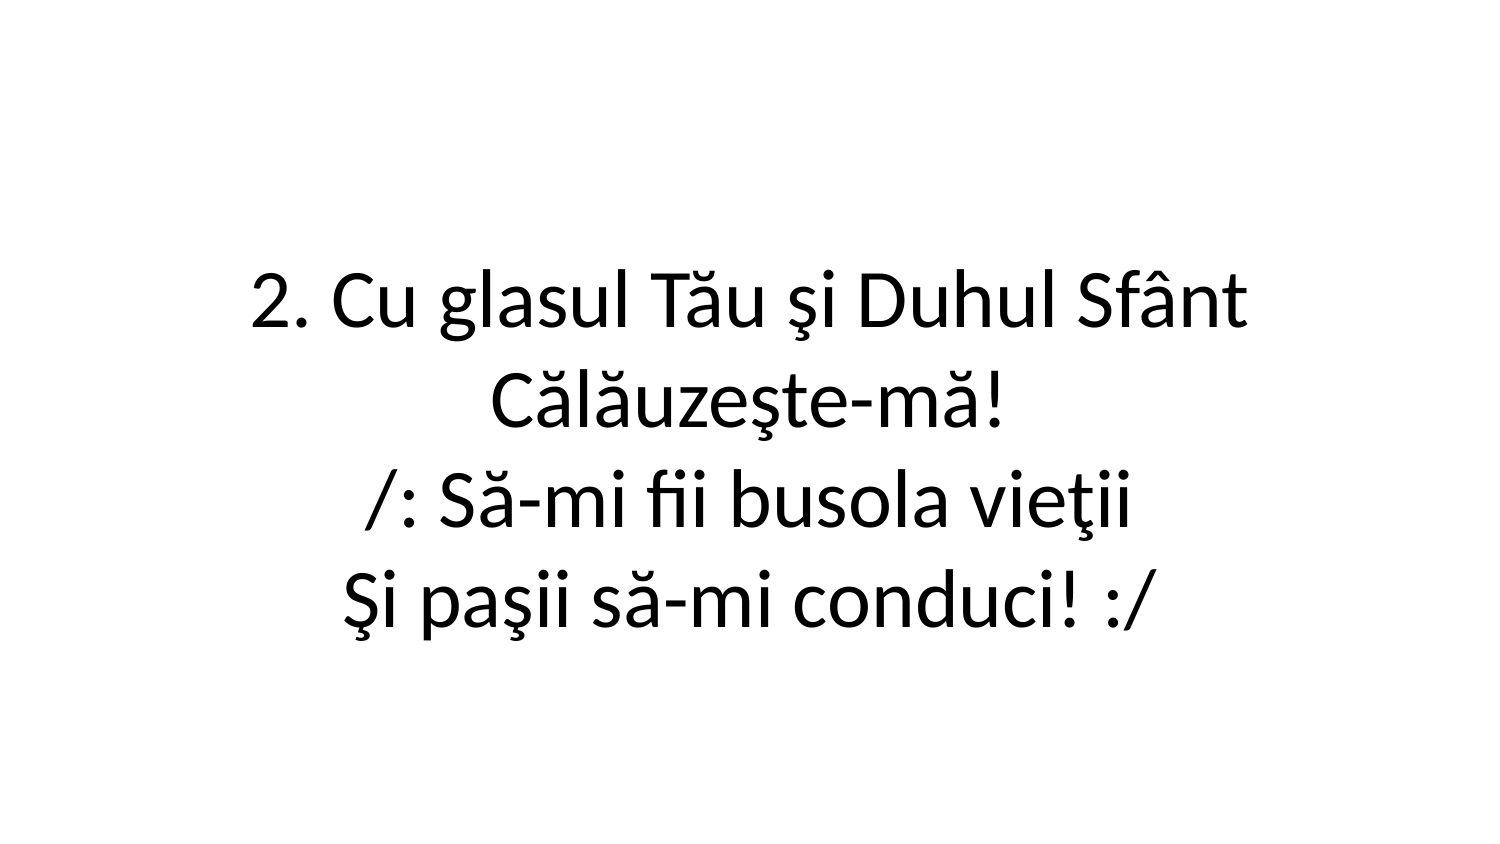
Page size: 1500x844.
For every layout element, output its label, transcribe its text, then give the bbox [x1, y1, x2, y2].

text_box 2. Cu glasul Tău şi Duhul Sfânt Călăuzeşte-mă! /: Să-mi fii busola vieţii Şi paşii să-mi conduci! :/ [234, 192, 1266, 652]
